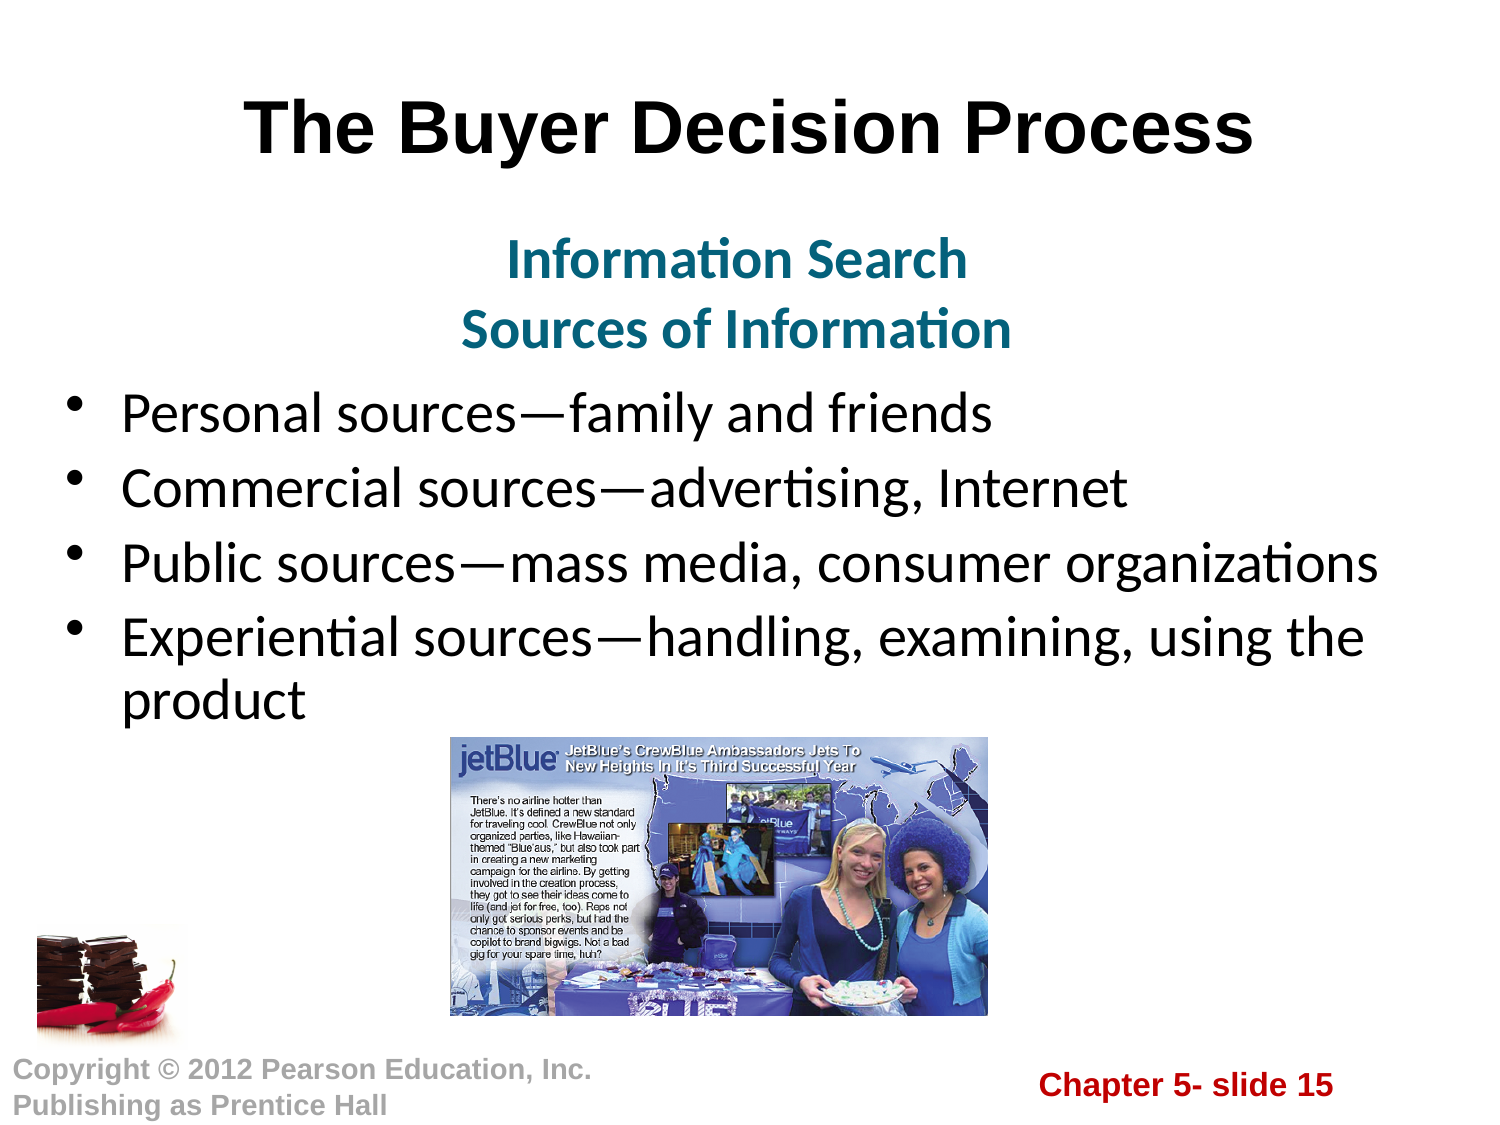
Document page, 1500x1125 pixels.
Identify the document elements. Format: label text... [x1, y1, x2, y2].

picture [449, 737, 988, 1016]
title The Buyer Decision Process [112, 37, 1388, 226]
list Personal sources—family and friends Commercial sources—advertising, Internet Public sources—mass media, consumer organizations Experiential sources—handling, examining, using the product [49, 374, 1426, 1051]
list Information Search Sources of Information [149, 212, 1326, 276]
picture [37, 924, 49, 1050]
